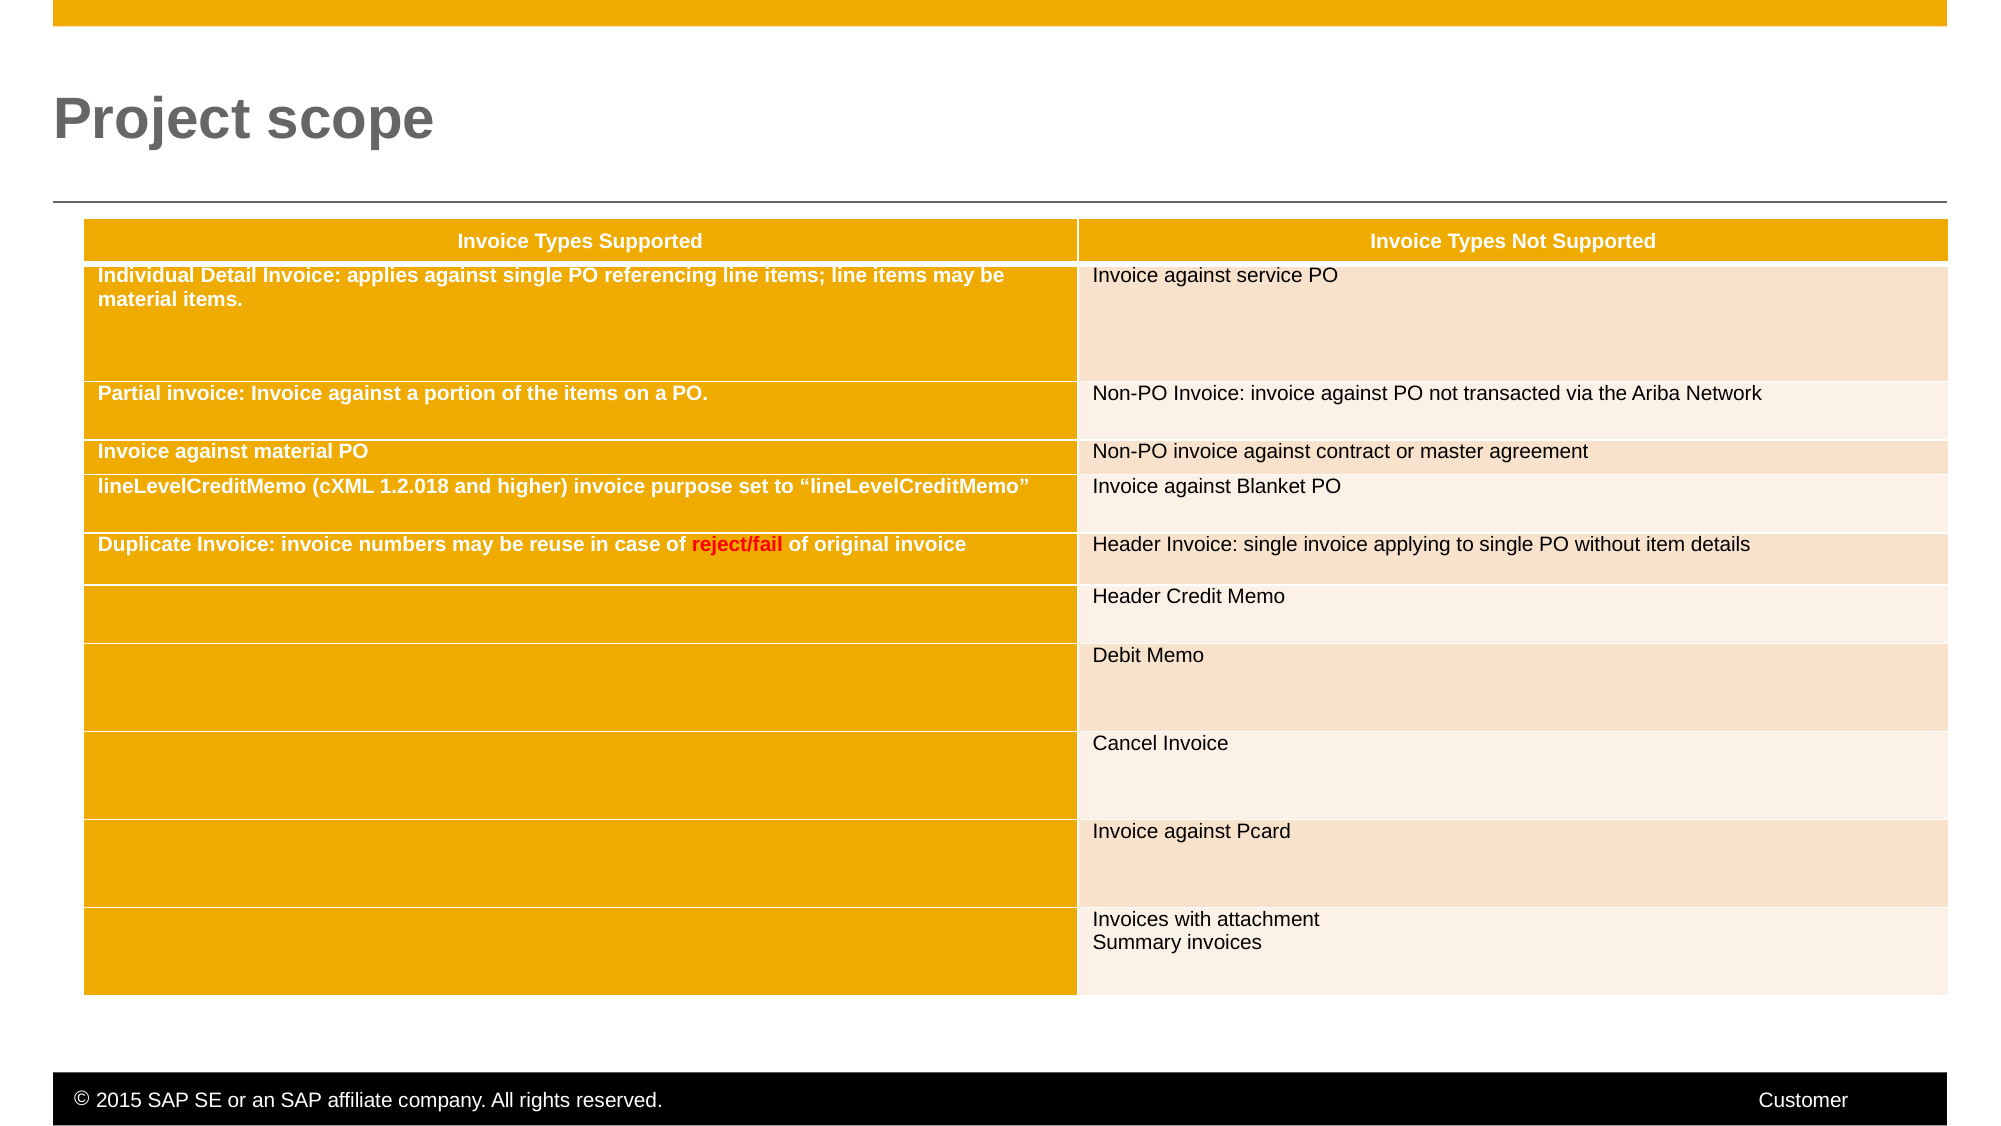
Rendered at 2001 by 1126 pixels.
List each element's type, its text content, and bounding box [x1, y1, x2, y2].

table_cell Invoice against Pcard [1079, 820, 1948, 907]
table_cell Partial invoice: Invoice against a portion of the items on a PO. [84, 382, 1077, 439]
table_cell Individual Detail Invoice: applies against single PO referencing line items; line items may be material items. [84, 267, 1077, 381]
table_header Invoice Types Not Supported [1079, 219, 1948, 261]
table_cell Invoice against service PO [1079, 267, 1948, 381]
table_cell [84, 820, 1077, 907]
table_cell [84, 586, 1077, 643]
table_cell Cancel Invoice [1079, 732, 1948, 819]
table_cell lineLevelCreditMemo (cXML 1.2.018 and higher) invoice purpose set to “lineLevelCreditMemo” [84, 475, 1077, 532]
table_header Invoice Types Supported [84, 219, 1077, 261]
table_cell [84, 644, 1077, 731]
table_cell Duplicate Invoice: invoice numbers may be reuse in case of reject/fail of original invoice [84, 534, 1077, 584]
table_cell Non-PO Invoice: invoice against PO not transacted via the Ariba Network [1079, 382, 1948, 439]
table_cell Invoice against Blanket PO [1079, 475, 1948, 532]
table_cell Header Credit Memo [1079, 586, 1948, 643]
table_cell Header Invoice: single invoice applying to single PO without item details [1079, 534, 1948, 584]
title Project scope [53, 53, 1947, 178]
table_cell Debit Memo [1079, 644, 1948, 731]
table_cell Invoices with attachment Summary invoices [1079, 908, 1948, 995]
table_cell [84, 908, 1077, 995]
table_cell Invoice against material PO [84, 441, 1077, 474]
table_cell [84, 732, 1077, 819]
table_cell Non-PO invoice against contract or master agreement [1079, 441, 1948, 474]
